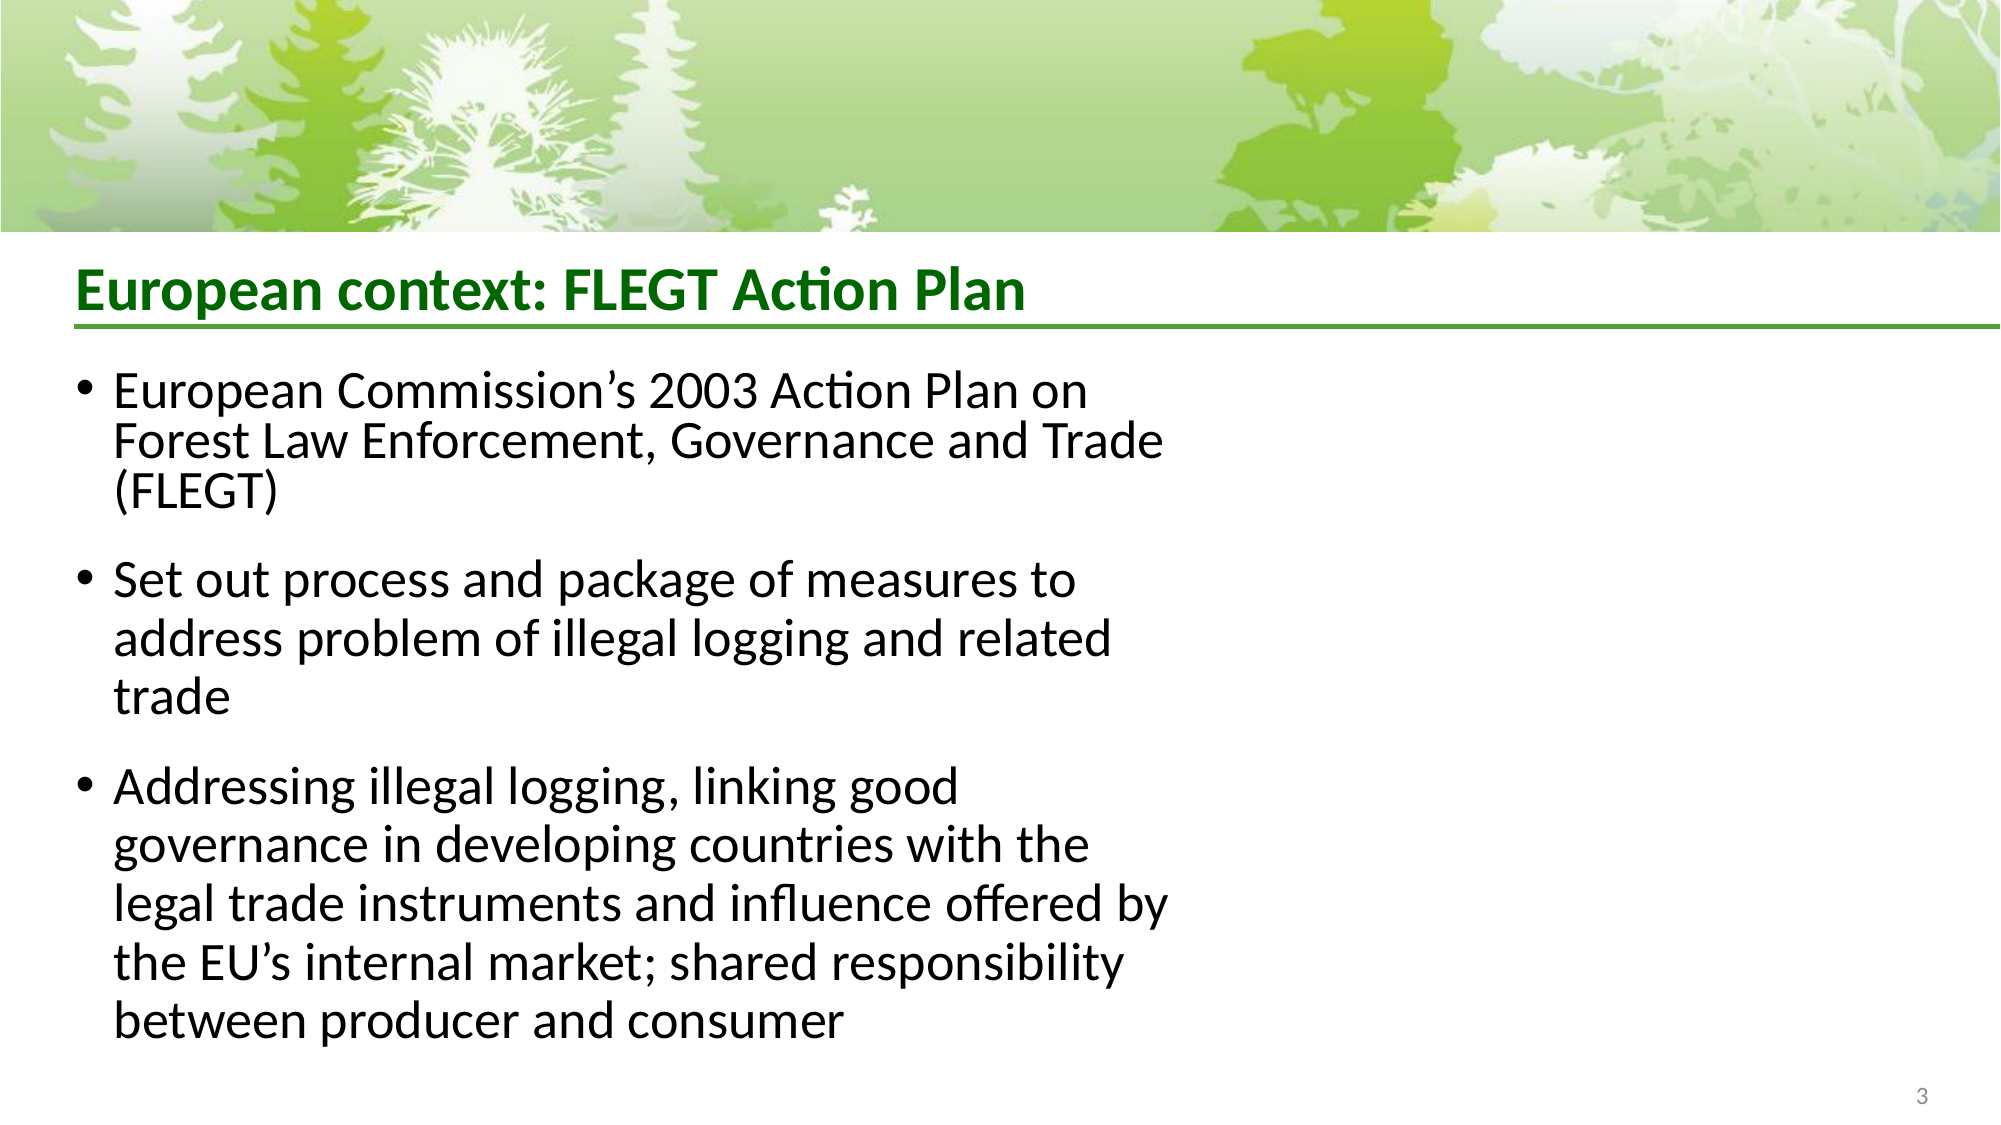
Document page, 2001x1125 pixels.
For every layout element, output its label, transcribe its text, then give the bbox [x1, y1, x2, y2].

title European context: FLEGT Action Plan [60, 196, 1411, 384]
picture [0, 0, 2000, 232]
slide_number 3 [1493, 1065, 1944, 1125]
list European Commission’s 2003 Action Plan on Forest Law Enforcement, Governance and Trade (FLEGT) Set out process and package of measures to address problem of illegal logging and related trade Addressing illegal logging, linking good governance in developing countries with the legal trade instruments and influence offered by the EU’s internal market; shared responsibility between producer and consumer [60, 362, 1221, 1125]
